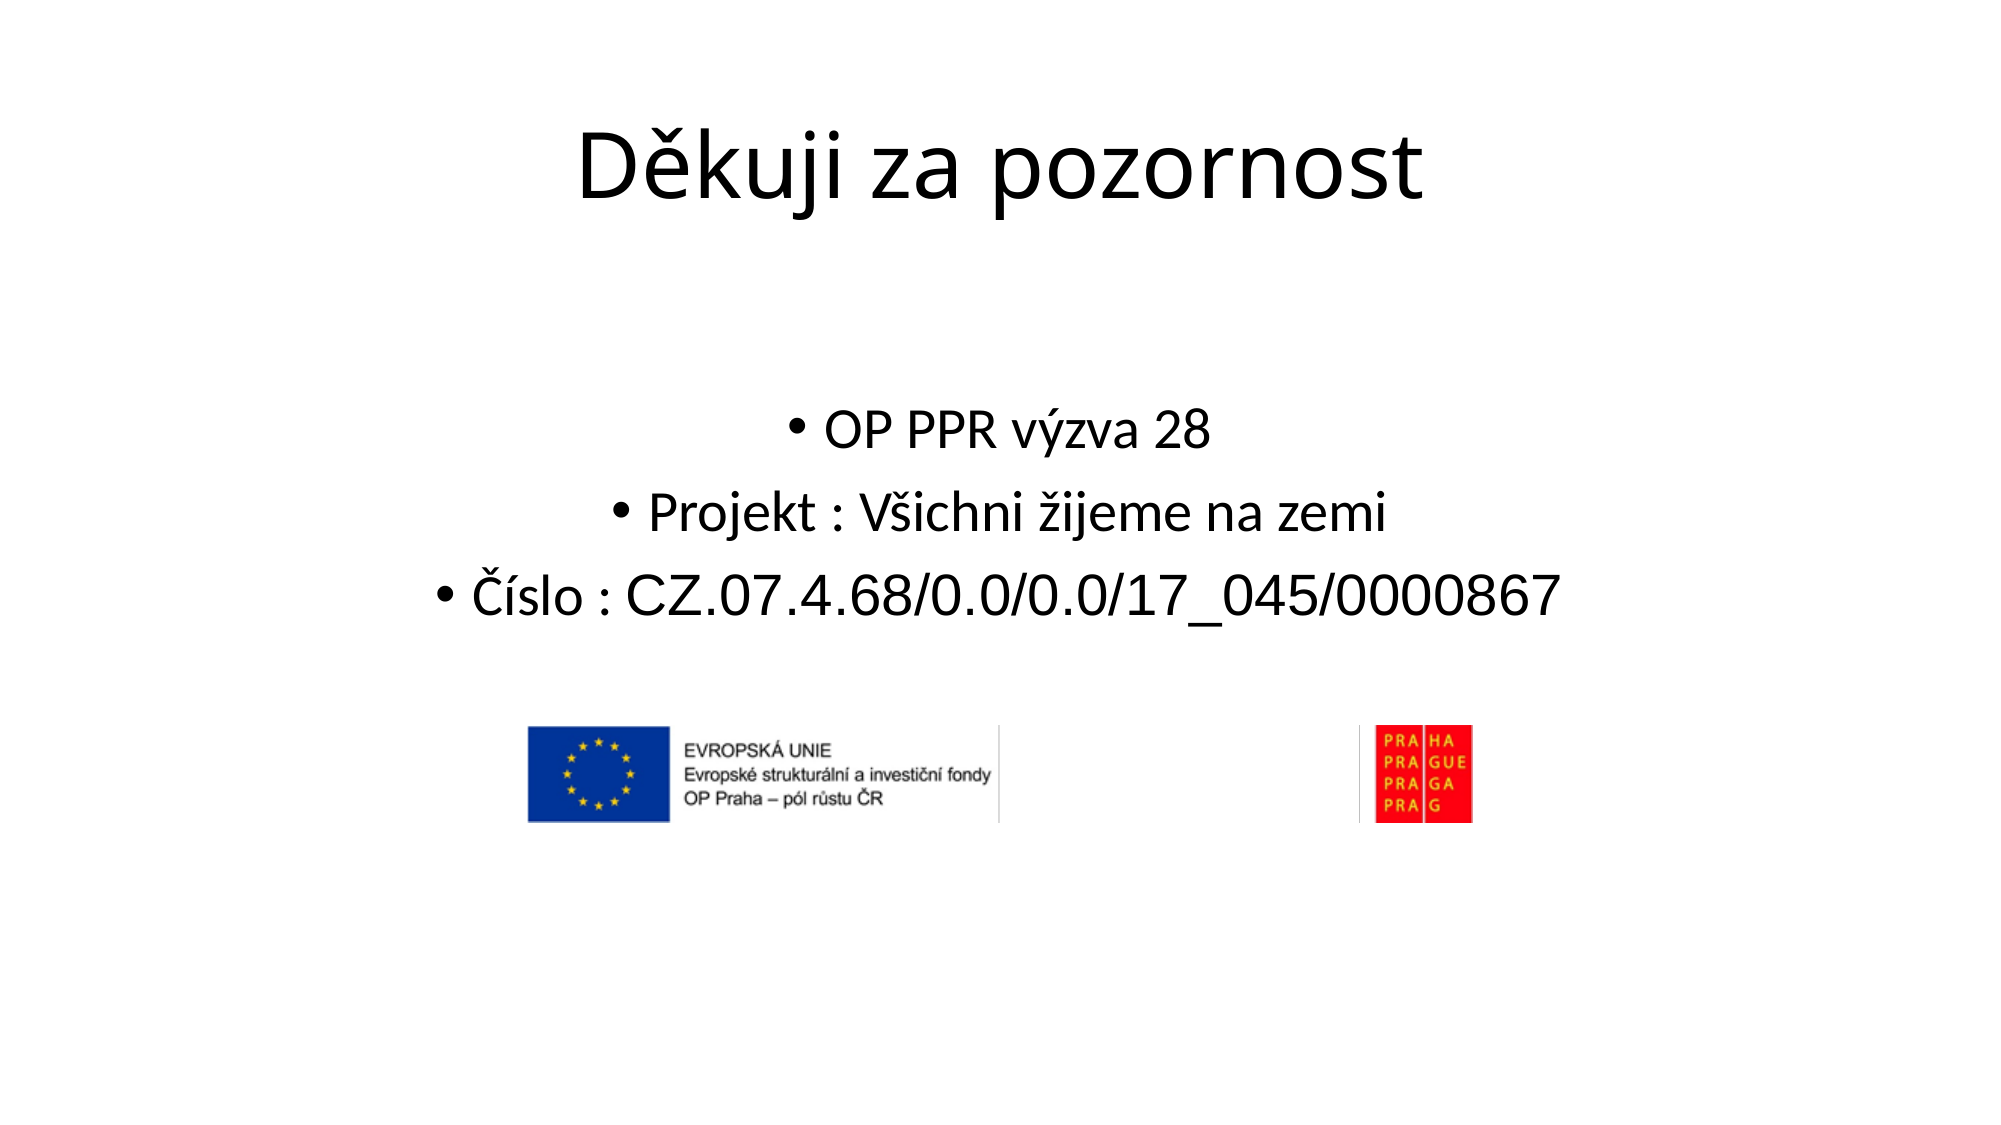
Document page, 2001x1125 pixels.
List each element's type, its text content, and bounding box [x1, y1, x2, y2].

list OP PPR výzva 28 Projekt : Všichni žijeme na zemi Číslo : CZ.07.4.68/0.0/0.0/17_045/0000867 [137, 299, 1863, 1014]
title Děkuji za pozornost [137, 59, 1863, 278]
picture [527, 725, 1473, 823]
